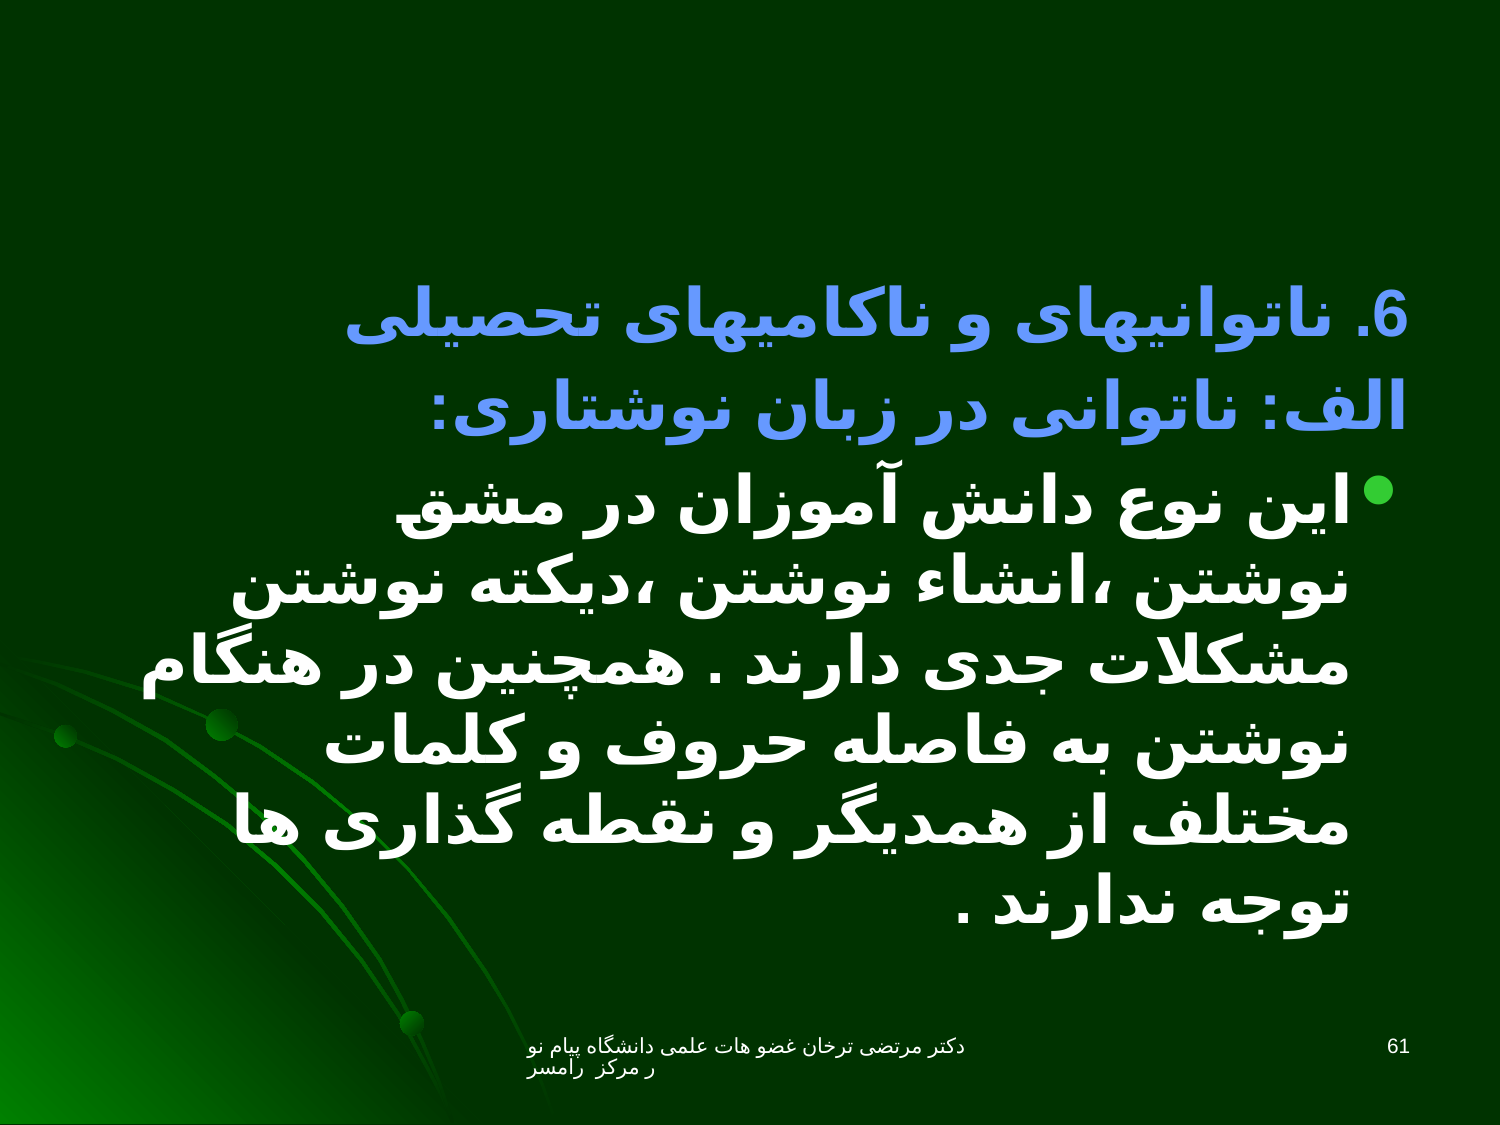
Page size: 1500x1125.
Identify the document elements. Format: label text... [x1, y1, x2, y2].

slide_number 61 [1074, 1024, 1426, 1101]
footer دکتر مرتضی ترخان غضو هات علمی دانشگاه پیام نور مرکز رامسر [512, 1024, 988, 1101]
list 6. ناتوانیهای و ناکامیهای تحصیلی الف: ناتوانی در زبان نوشتاری: این نوع دانش آموزان در مشق نوشتن ،انشاء نوشتن ،دیکته نوشتن مشکلات جدی دارند . همچنین در هنگام نوشتن به فاصله حروف و کلمات مختلف از همدیگر و نقطه گذاری ها توجه ندارند . [74, 262, 1426, 1006]
